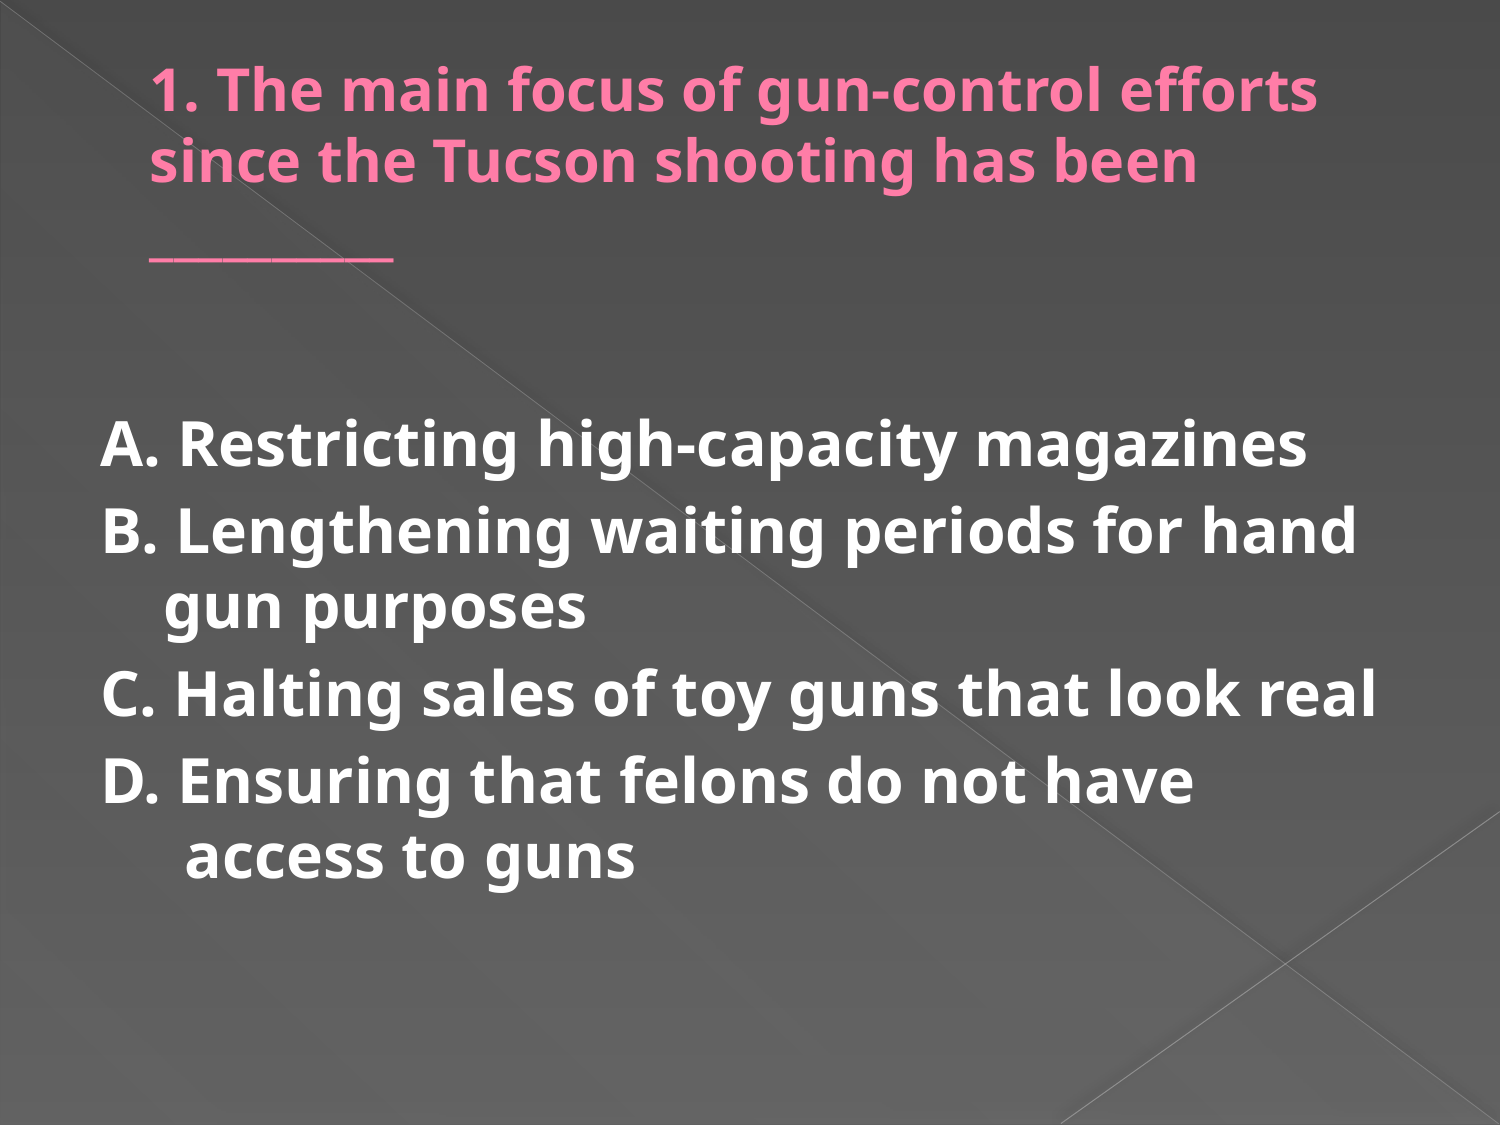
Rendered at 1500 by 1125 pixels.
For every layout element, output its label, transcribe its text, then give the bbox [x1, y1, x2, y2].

list A. Restricting high-capacity magazines B. Lengthening waiting periods for hand gun purposes C. Halting sales of toy guns that look real D. Ensuring that felons do not have access to guns [75, 308, 1425, 1059]
title 1. The main focus of gun-control efforts since the Tucson shooting has been __________ [75, 43, 1425, 274]
